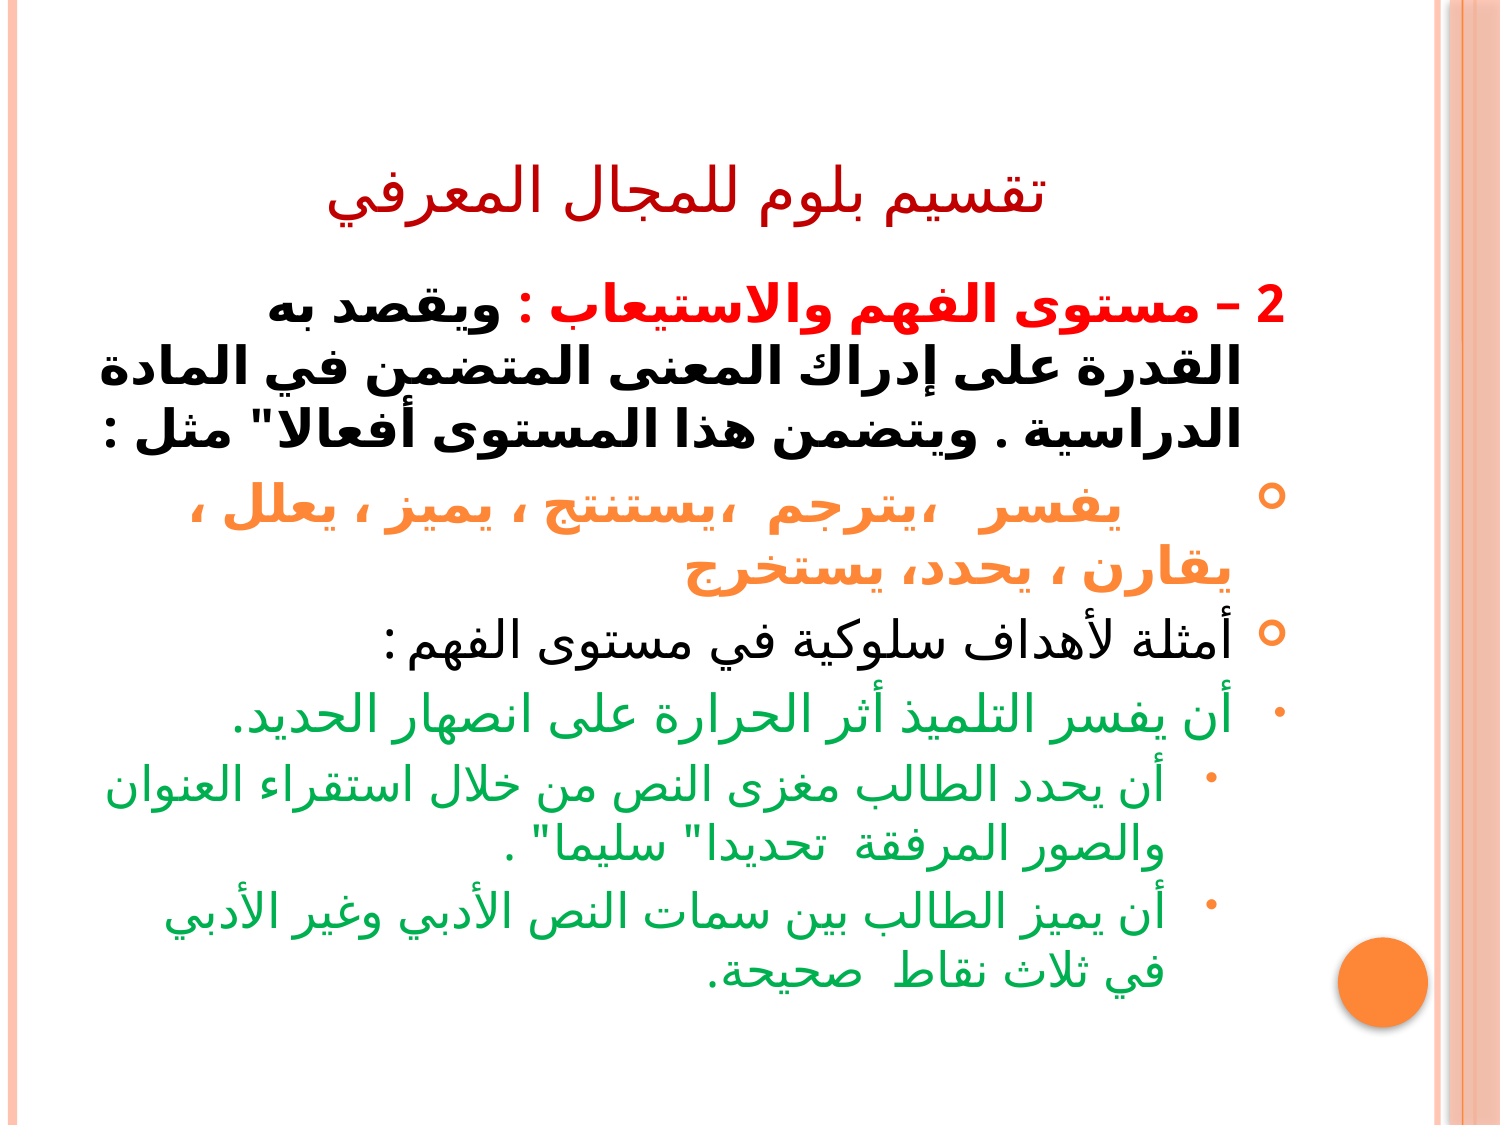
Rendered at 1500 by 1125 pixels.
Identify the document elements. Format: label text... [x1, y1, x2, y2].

list 2 – مستوى الفهم والاستيعاب : ويقصد به القدرة على إدراك المعنى المتضمن في المادة الدراسية . ويتضمن هذا المستوى أفعالا" مثل : يفسر ،يترجم ،يستنتج ، يميز ، يعلل ، يقارن ، يحدد، يستخرج أمثلة لأهداف سلوكية في مستوى الفهم : أن يفسر التلميذ أثر الحرارة على انصهار الحديد. أن يحدد الطالب مغزى النص من خلال استقراء العنوان والصور المرفقة تحديدا" سليما" . أن يميز الطالب بين سمات النص الأدبي وغير الأدبي في ثلاث نقاط صحيحة. [75, 262, 1300, 1062]
title تقسيم بلوم للمجال المعرفي [75, 45, 1300, 233]
